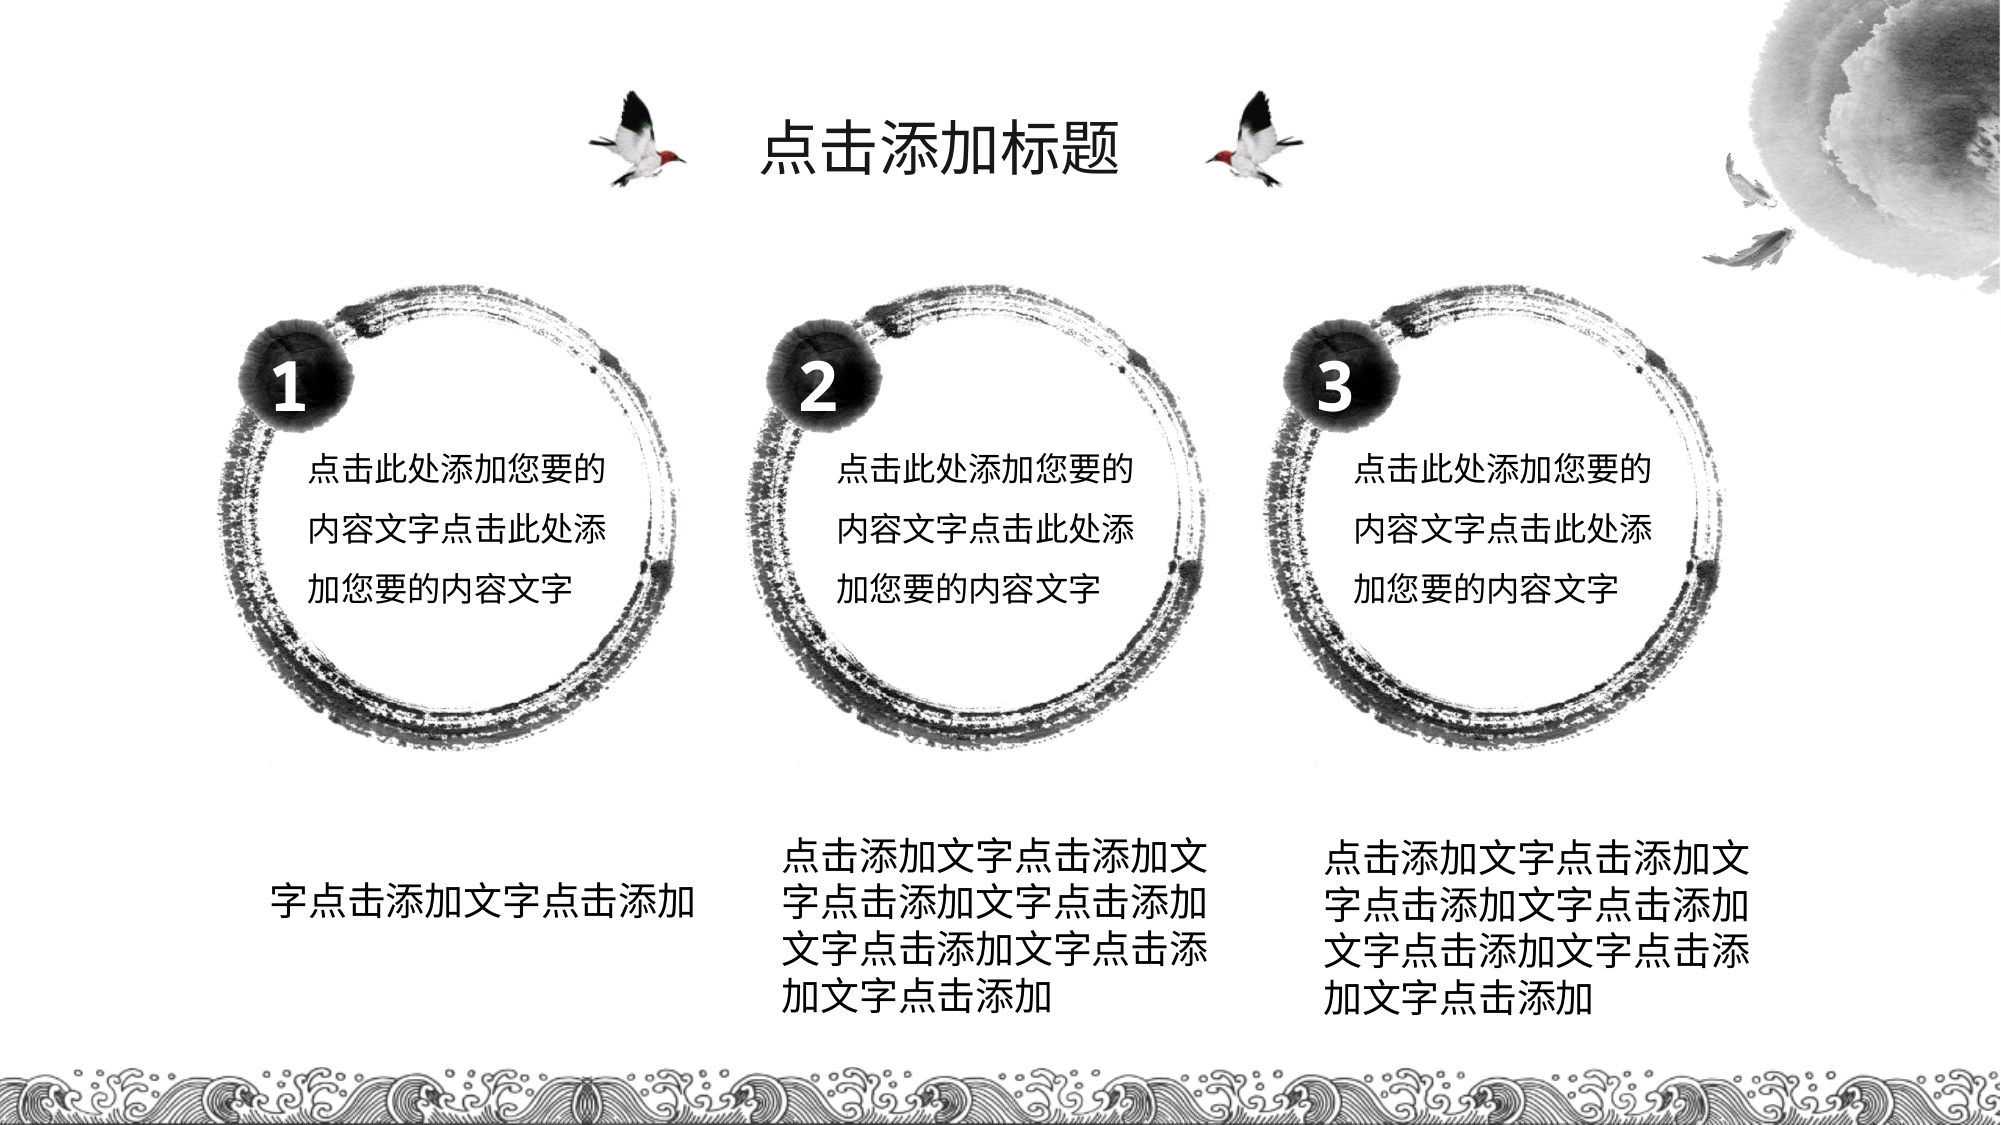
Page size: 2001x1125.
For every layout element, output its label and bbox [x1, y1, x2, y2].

text_box [254, 822, 1772, 1030]
text_box [534, 41, 1359, 247]
picture [0, 1067, 2000, 1125]
picture [173, 0, 2001, 774]
